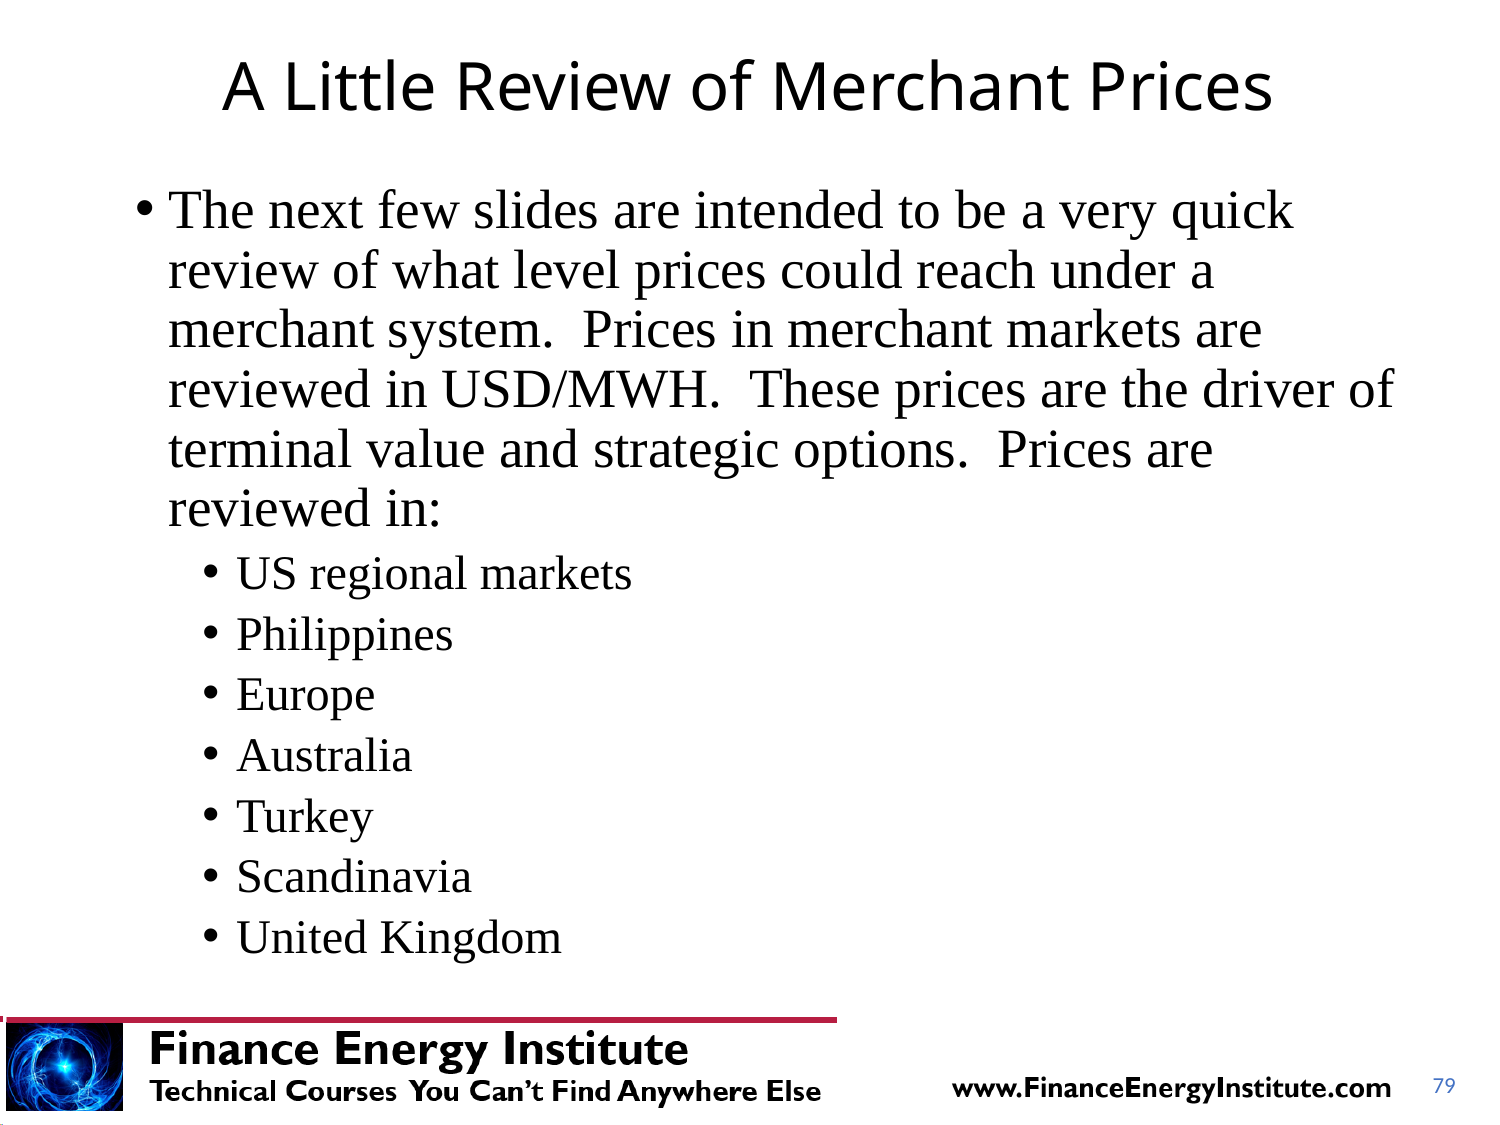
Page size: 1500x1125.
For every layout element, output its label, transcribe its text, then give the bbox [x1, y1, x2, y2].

title A Little Review of Merchant Prices [120, 32, 1378, 146]
picture [947, 1071, 1399, 1108]
picture [0, 1006, 837, 1125]
slide_number 79 [1399, 1063, 1490, 1108]
list The next few slides are intended to be a very quick review of what level prices could reach under a merchant system. Prices in merchant markets are reviewed in USD/MWH. These prices are the driver of terminal value and strategic options. Prices are reviewed in: US regional markets Philippines Europe Australia Turkey Scandinavia United Kingdom [120, 173, 1417, 980]
